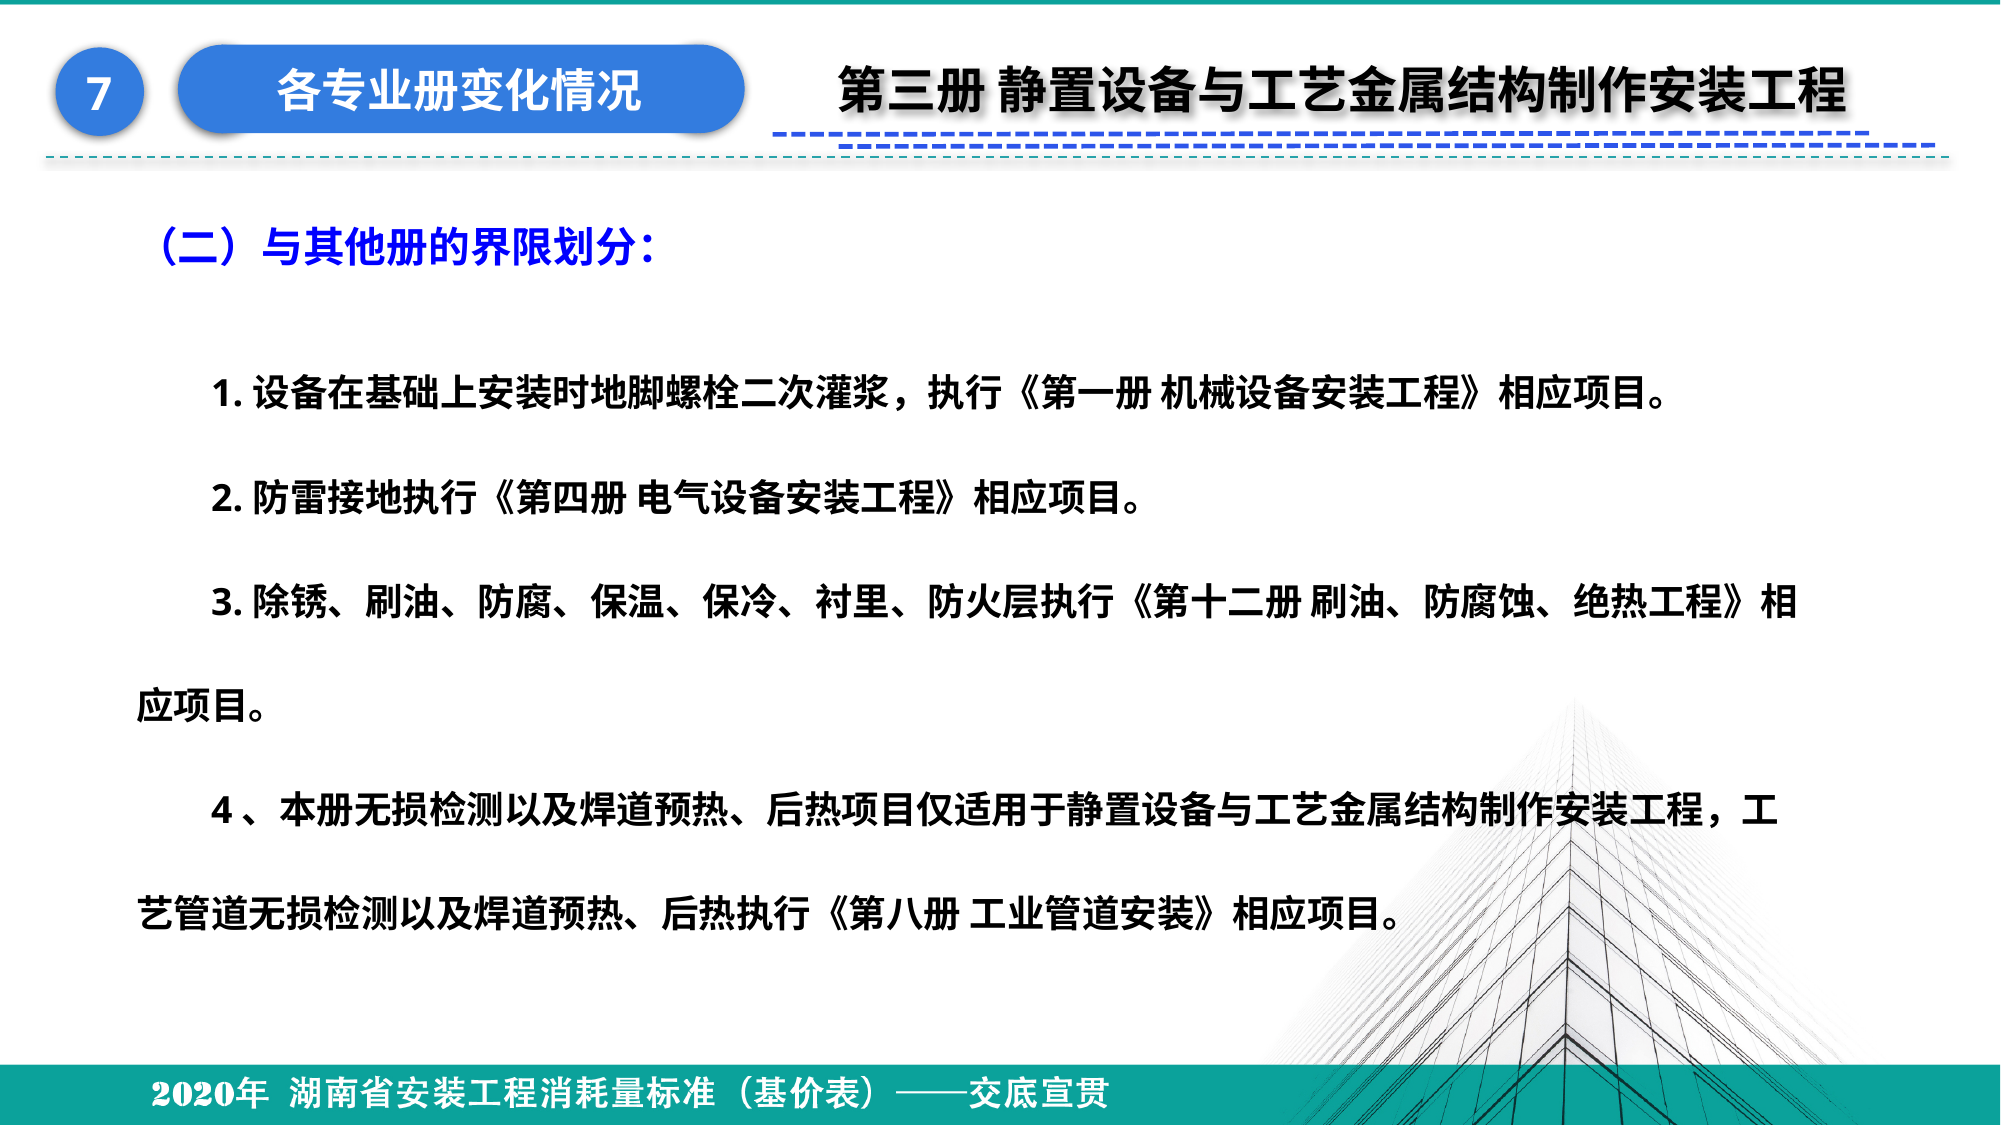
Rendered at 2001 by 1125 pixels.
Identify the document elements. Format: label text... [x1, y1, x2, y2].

slide_number [1918, 0, 2000, 52]
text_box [45, 44, 1955, 158]
picture [0, 0, 2001, 1125]
text_box （二）与其他册的界限划分： 1.设备在基础上安装时地脚螺栓二次灌浆，执行《第一册 机械设备安装工程》相应项目。 2.防雷接地执行《第四册 电气设备安装工程》相应项目。 3.除锈、刷油、防腐、保温、保冷、衬里、防火层执行《第十二册 刷油、防腐蚀、绝热工程》相应项目。 4、本册无损检测以及焊道预热、后热项目仅适用于静置设备与工艺金属结构制作安装工程，工艺管道无损检测以及焊道预热、后热执行《第八册 工业管道安装》相应项目。 [121, 162, 1817, 943]
